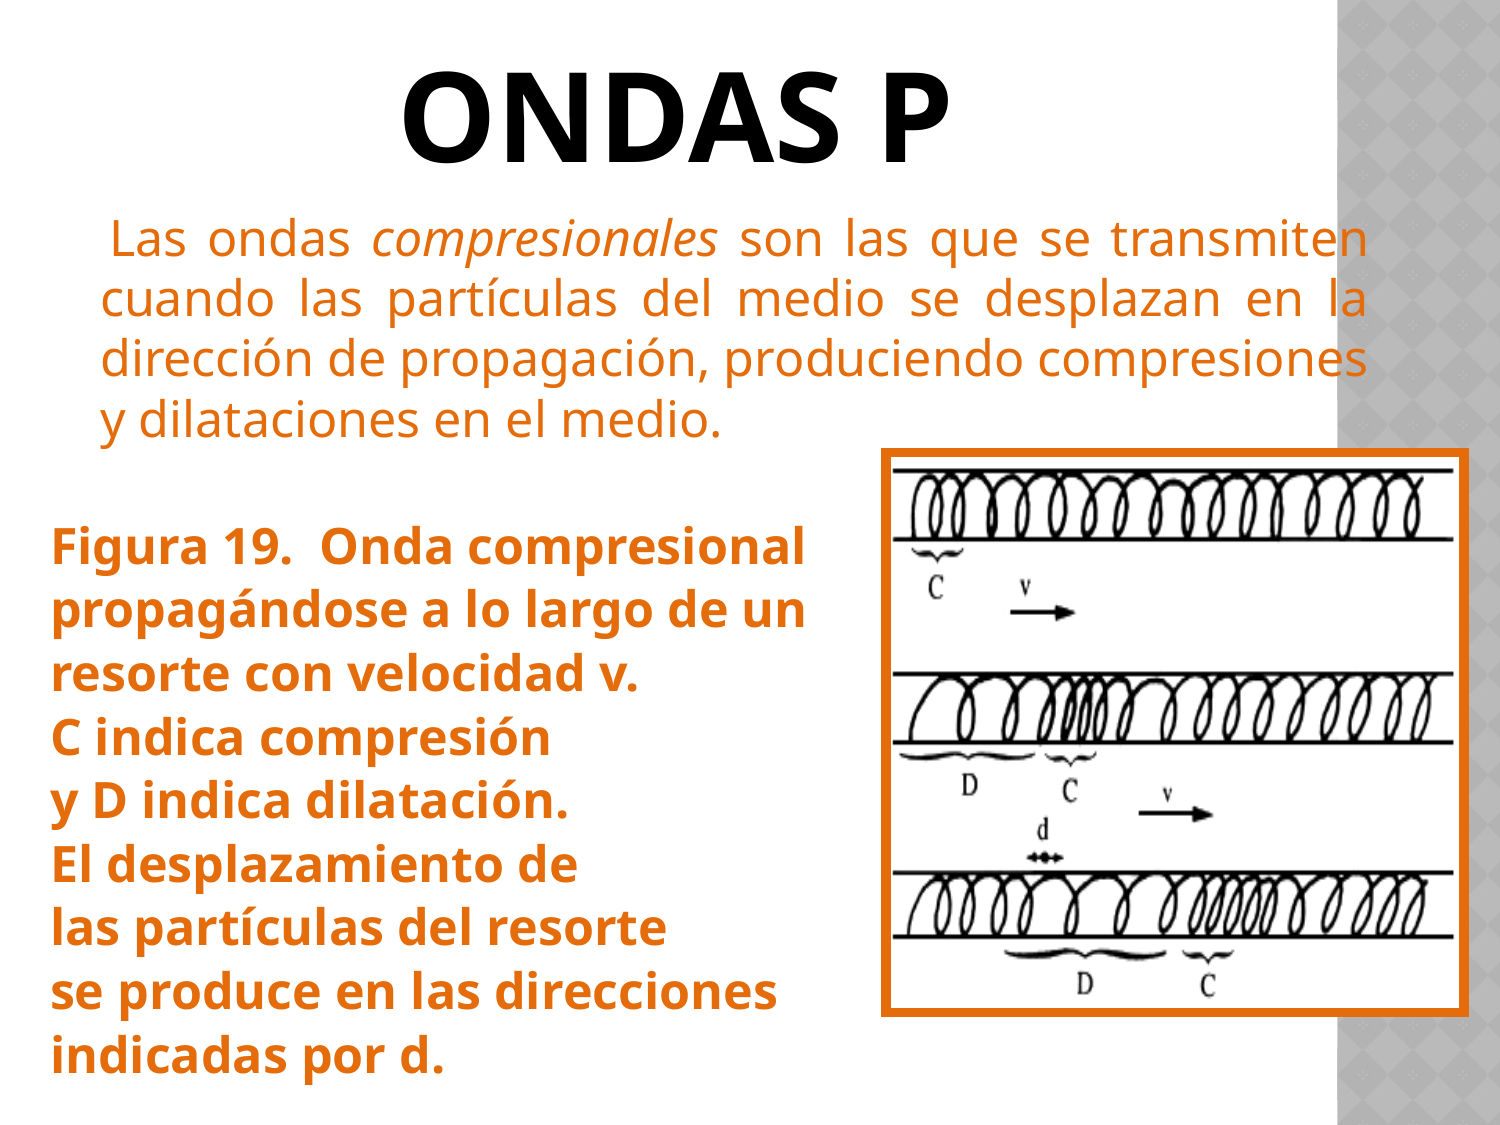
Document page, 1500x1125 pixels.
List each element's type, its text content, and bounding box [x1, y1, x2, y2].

title ONDAS P [82, 35, 1270, 188]
picture [890, 456, 1460, 1009]
list Las ondas compresionales son las que se transmiten cuando las partículas del medio se desplazan en la dirección de propagación, produciendo compresiones y dilataciones en el medio. Figura 19. Onda compresional propagándose a lo largo de un resorte con velocidad v. C indica compresión y D indica dilatación. El desplazamiento de las partículas del resorte se produce en las direcciones indicadas por d. [35, 199, 1386, 1125]
